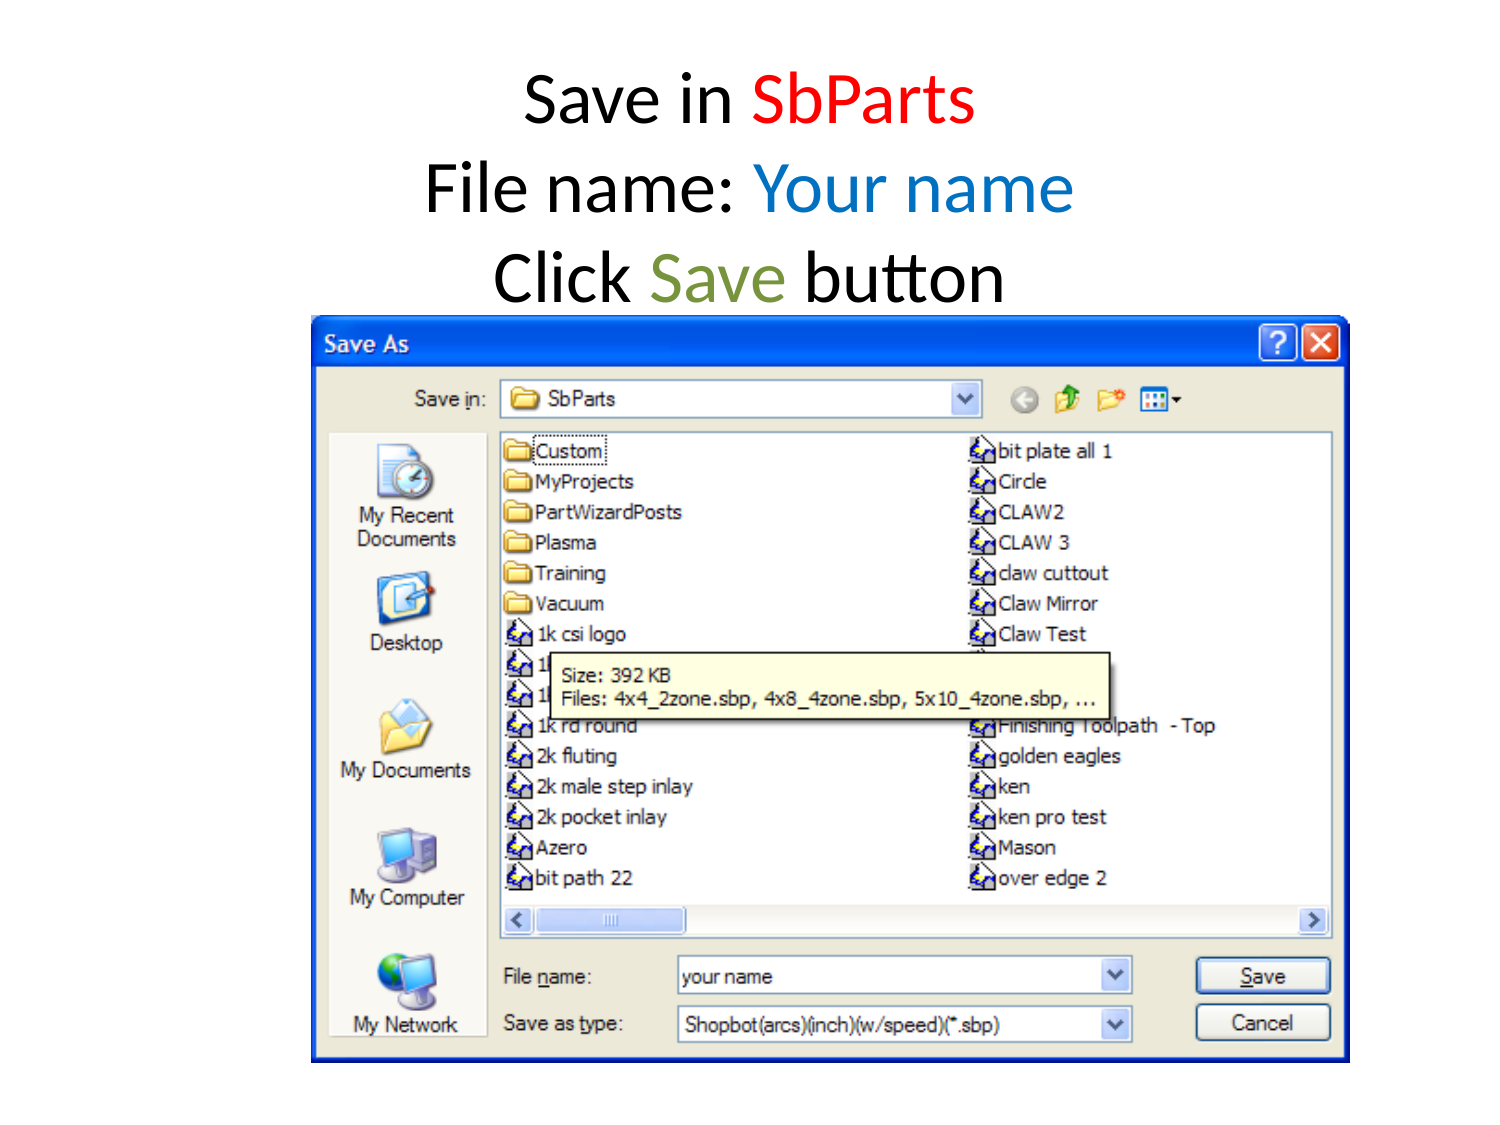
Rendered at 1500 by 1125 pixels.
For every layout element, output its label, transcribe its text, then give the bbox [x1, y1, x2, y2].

title Save in SbParts File name: Your name Click Save button [75, 41, 1425, 325]
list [311, 315, 1351, 1063]
